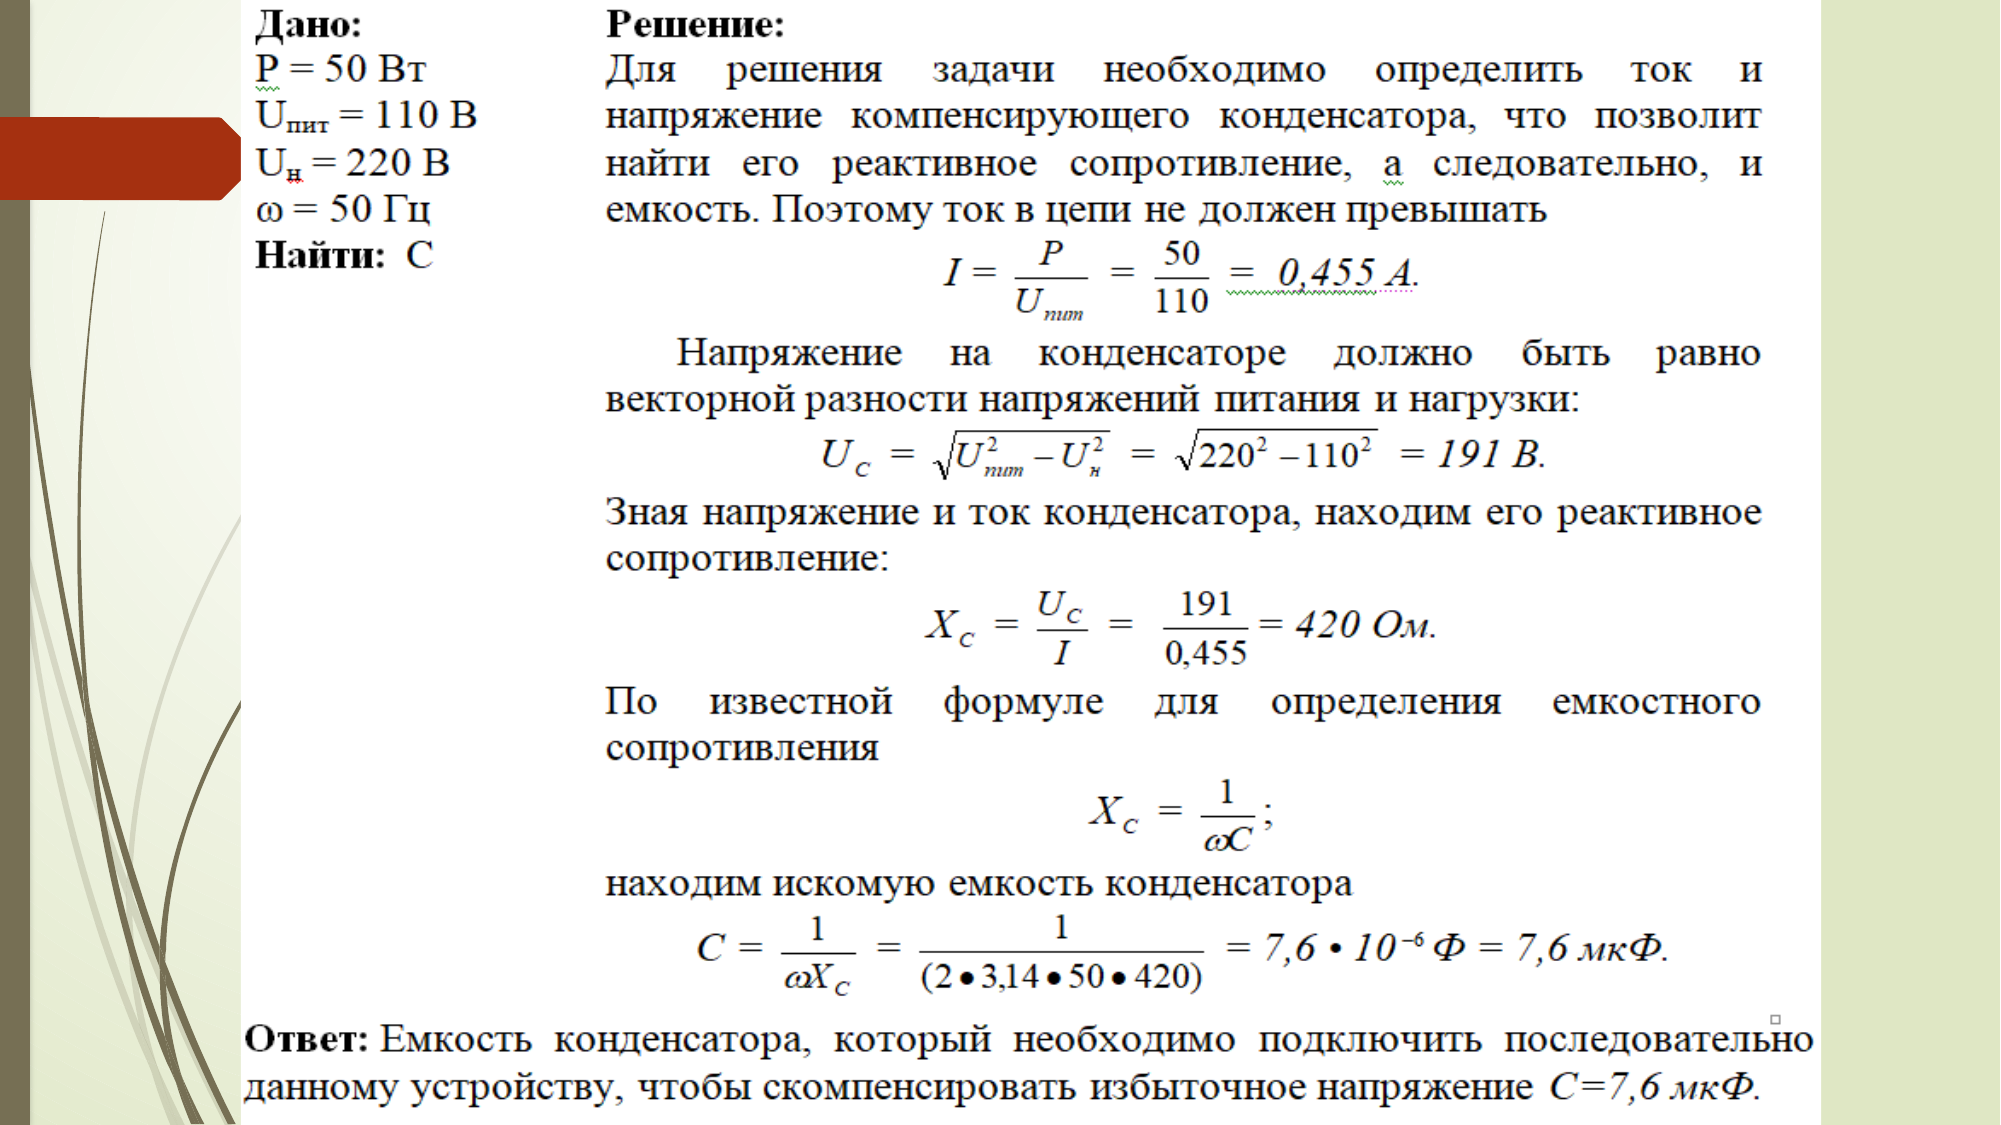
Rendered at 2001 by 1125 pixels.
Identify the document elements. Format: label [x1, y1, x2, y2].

picture [240, 0, 1822, 1125]
